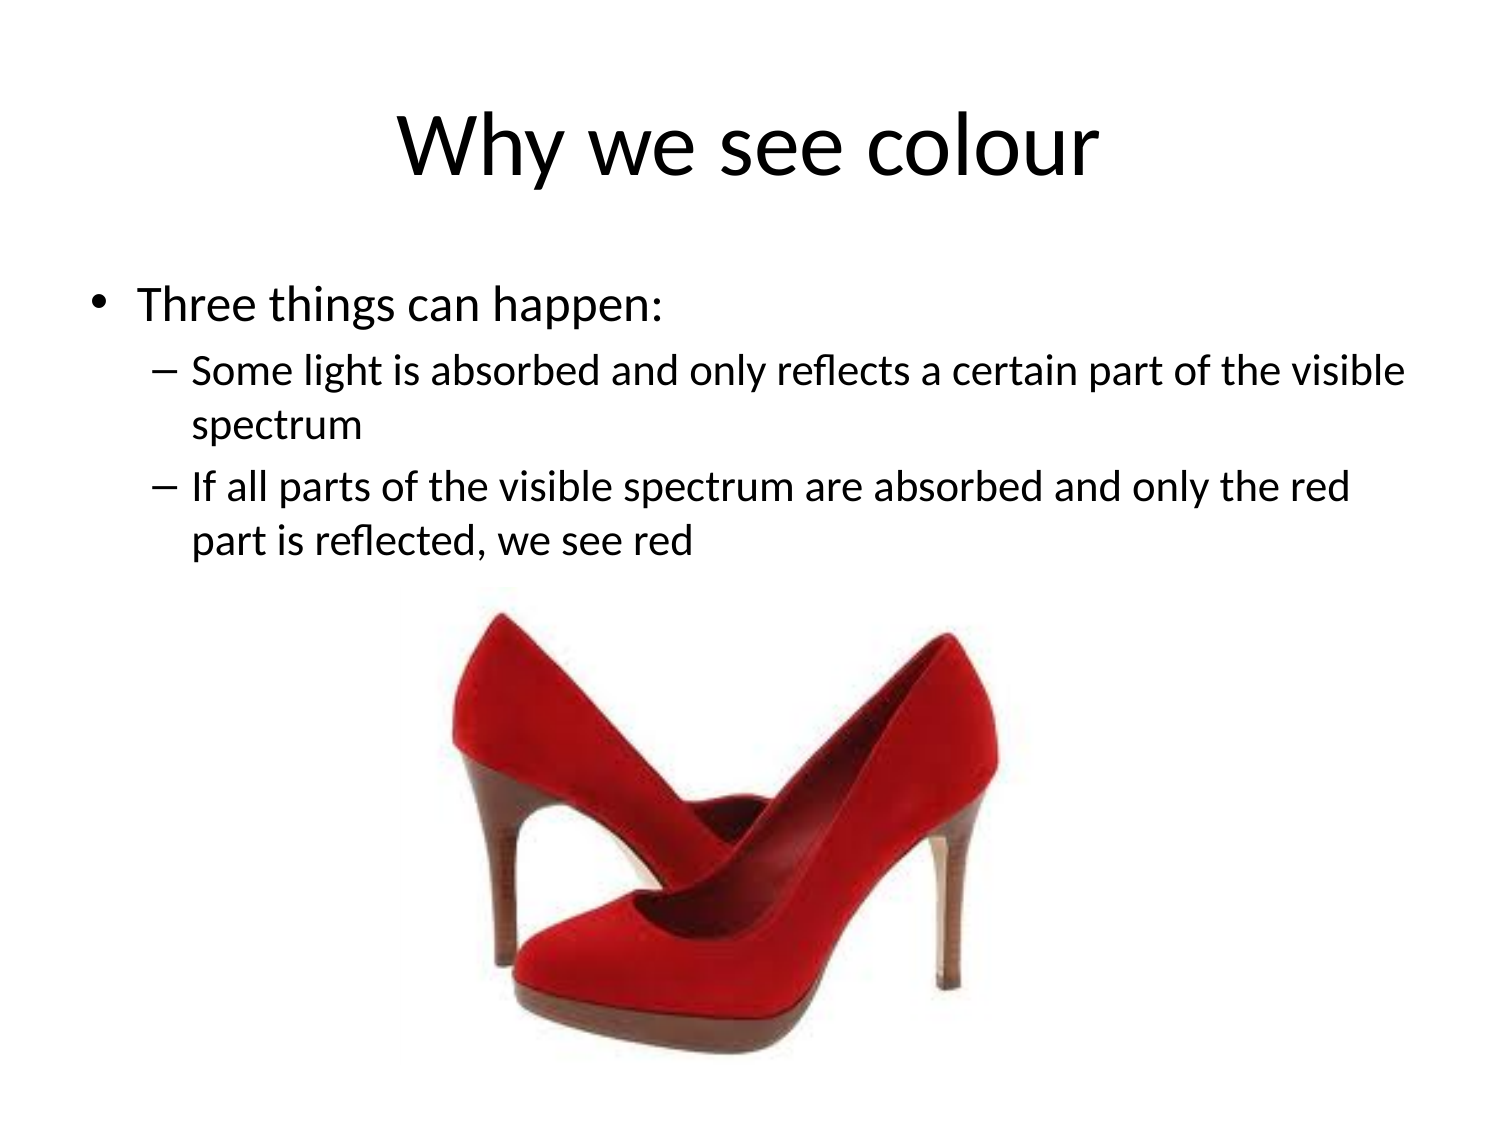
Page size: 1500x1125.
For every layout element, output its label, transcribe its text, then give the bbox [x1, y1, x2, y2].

title Why we see colour [75, 45, 1425, 233]
list Three things can happen: Some light is absorbed and only reflects a certain part of the visible spectrum If all parts of the visible spectrum are absorbed and only the red part is reflected, we see red [75, 262, 1425, 575]
picture [399, 587, 1038, 1066]
